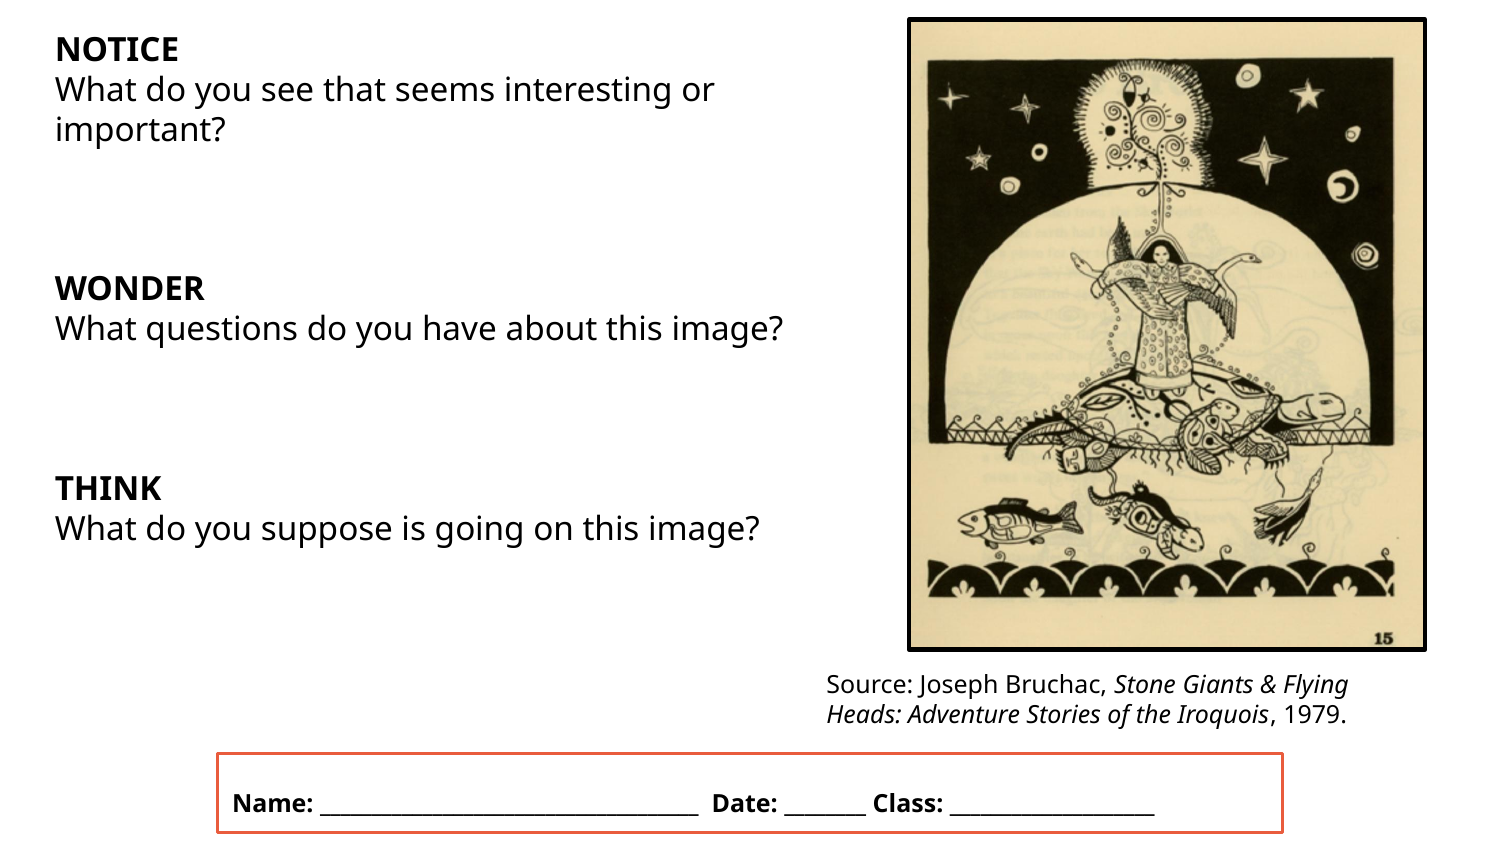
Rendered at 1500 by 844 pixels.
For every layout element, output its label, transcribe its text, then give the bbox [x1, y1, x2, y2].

picture [911, 21, 1423, 648]
text_box Name: _____________________________________ Date: ________ Class: ____________________ [217, 753, 1283, 833]
text_box Source: Joseph Bruchac, Stone Giants & Flying Heads: Adventure Stories of the Iroquois, 1979. [811, 653, 1434, 744]
list NOTICE What do you see that seems interesting or important? WONDER What questions do you have about this image? THINK What do you suppose is going on this image? [43, 22, 821, 808]
